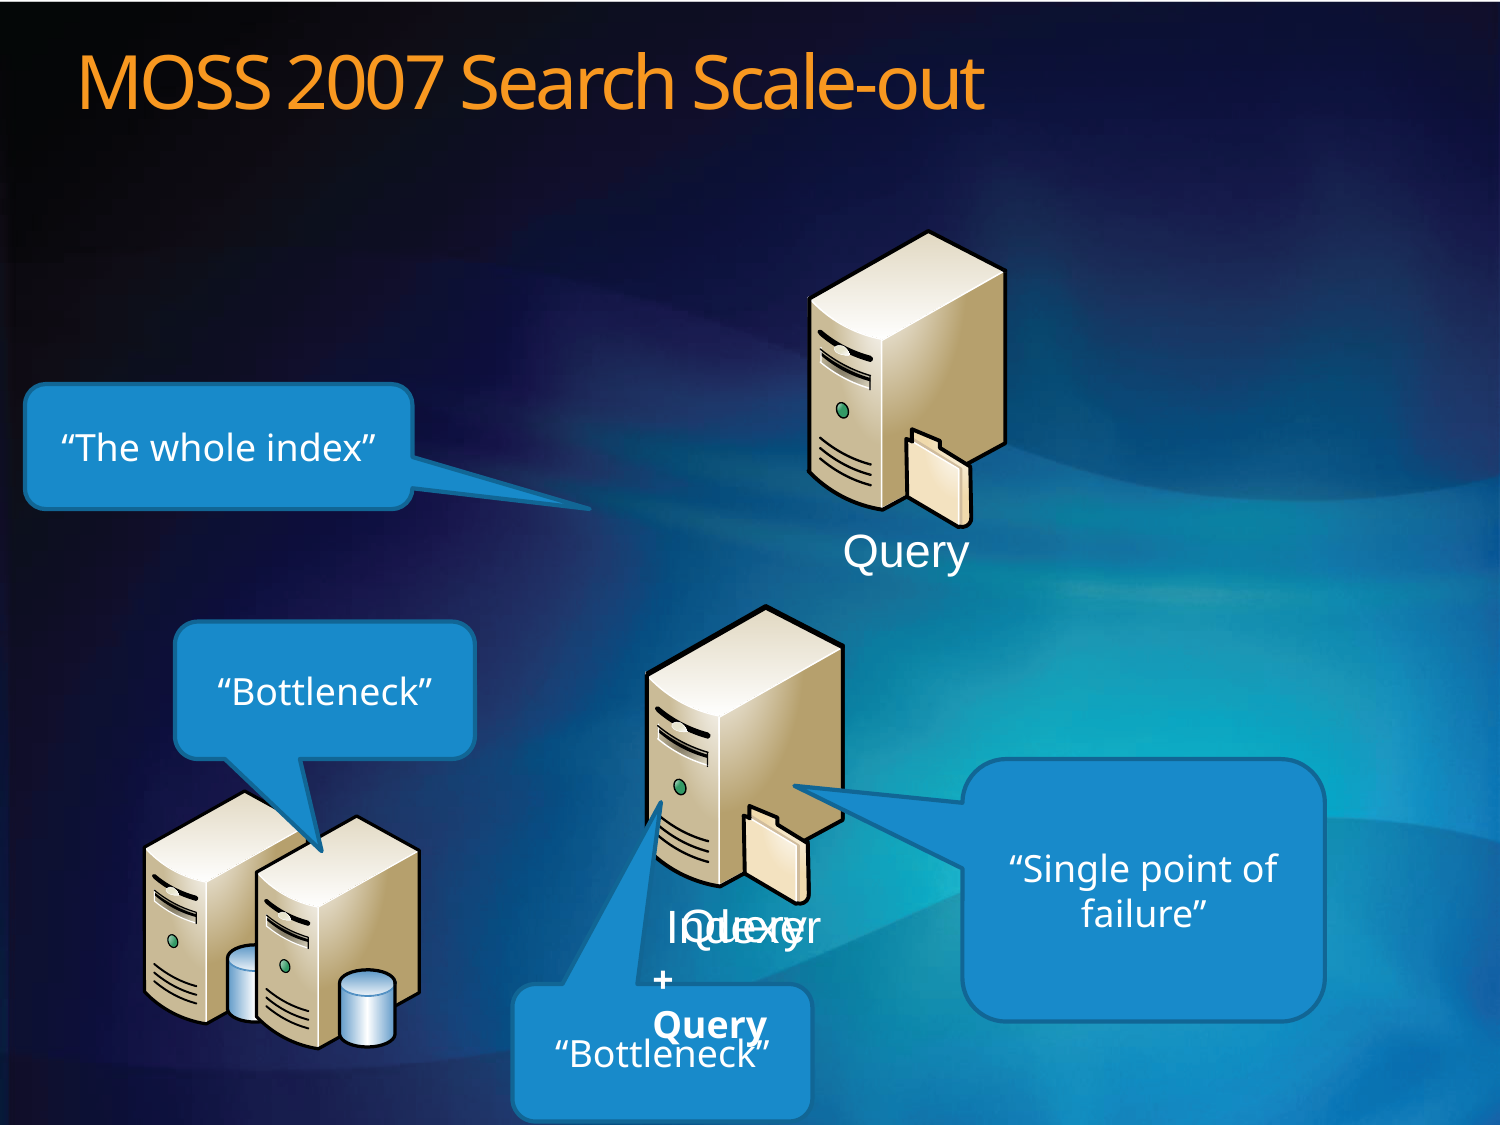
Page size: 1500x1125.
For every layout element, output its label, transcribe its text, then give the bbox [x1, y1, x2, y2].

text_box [799, 221, 1013, 602]
picture [0, 0, 1500, 1125]
text_box + Query [637, 987, 813, 1054]
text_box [636, 597, 851, 979]
text_box “Single point of failure” [857, 756, 1327, 1024]
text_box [136, 783, 315, 1101]
title MOSS 2007 Search Scale-out [74, 44, 1438, 188]
text_box “Bottleneck” [172, 619, 478, 780]
text_box “Bottleneck” [510, 854, 815, 1124]
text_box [249, 808, 427, 1125]
text_box “The whole index” [22, 381, 592, 512]
